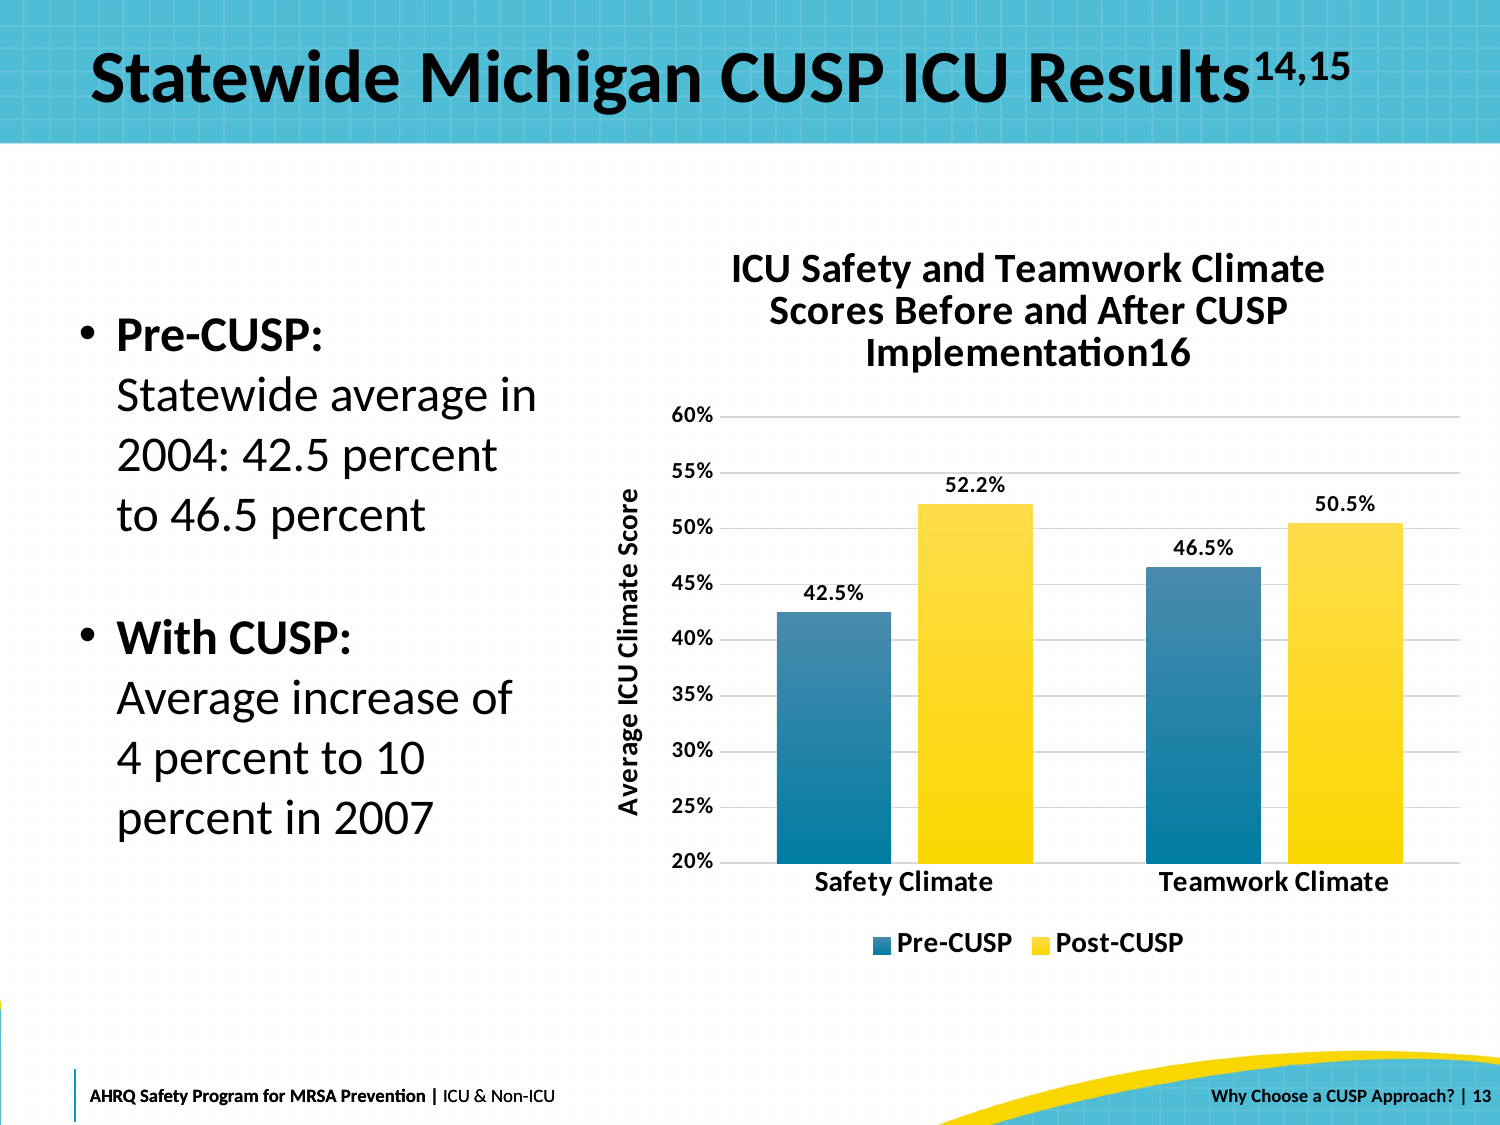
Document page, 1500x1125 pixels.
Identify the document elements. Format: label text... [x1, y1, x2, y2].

picture [0, 0, 1500, 1125]
list Pre-CUSP: Statewide average in 2004: 42.5 percent to 46.5 percent With CUSP: Average increase of 4 percent to 10 percent in 2007 [63, 294, 558, 935]
title Statewide Michigan CUSP ICU Results14,15 [75, 0, 1425, 150]
chart [579, 215, 1478, 967]
slide_number | 13 [1455, 1065, 1500, 1125]
